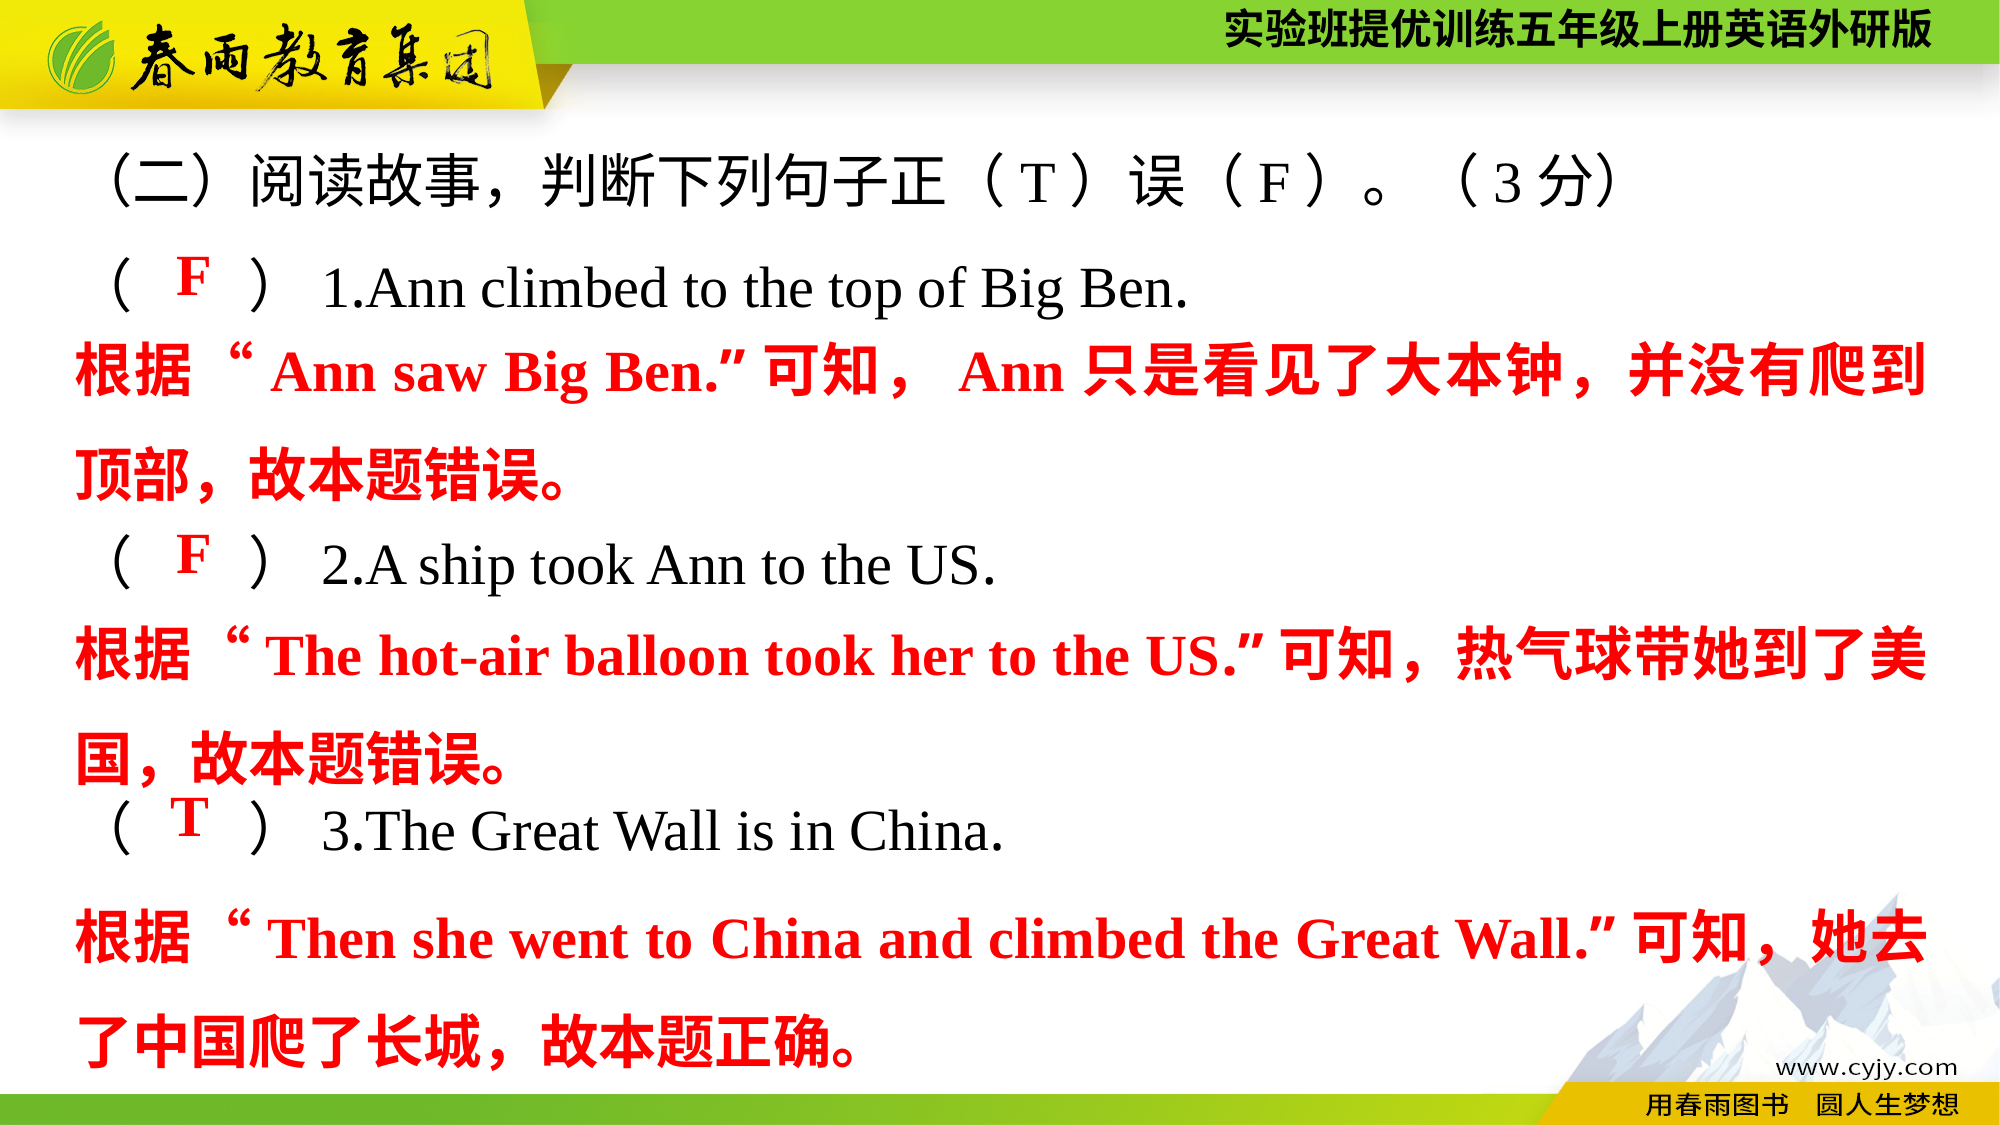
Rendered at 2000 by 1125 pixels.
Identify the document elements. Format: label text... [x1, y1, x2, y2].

text_box F [161, 230, 227, 315]
text_box 根据“Ann saw Big Ben.”可知，Ann只是看见了大本钟，并没有爬到顶部，故本题错误。 [59, 290, 1944, 516]
list （二）阅读故事，判断下列句子正（T）误（F）。（3分） （ ）1.Ann climbed to the top of Big Ben. （ ）2.A ship took Ann to the US. （ ）3.The Great Wall is in China. [227, 516, 1944, 574]
list （二）阅读故事，判断下列句子正（T）误（F）。（3分） （ ）1.Ann climbed to the top of Big Ben. （ ）2.A ship took Ann to the US. （ ）3.The Great Wall is in China. [59, 800, 1944, 857]
text_box 根据“The hot-air balloon took her to the US.”可知，热气球带她到了美国，故本题错误。 [59, 574, 1944, 800]
list （二）阅读故事，判断下列句子正（T）误（F）。（3分） （ ）1.Ann climbed to the top of Big Ben. （ ）2.A ship took Ann to the US. （ ）3.The Great Wall is in China. [59, 516, 161, 574]
text_box 根据“Then she went to China and climbed the Great Wall.”可知，她去了中国爬了长城，故本题正确。 [59, 857, 1944, 1083]
text_box T [155, 770, 225, 856]
text_box F [161, 507, 227, 593]
picture [0, 0, 2000, 1125]
list （二）阅读故事，判断下列句子正（T）误（F）。（3分） （ ）1.Ann climbed to the top of Big Ben. （ ）2.A ship took Ann to the US. （ ）3.The Great Wall is in China. [59, 101, 1944, 290]
